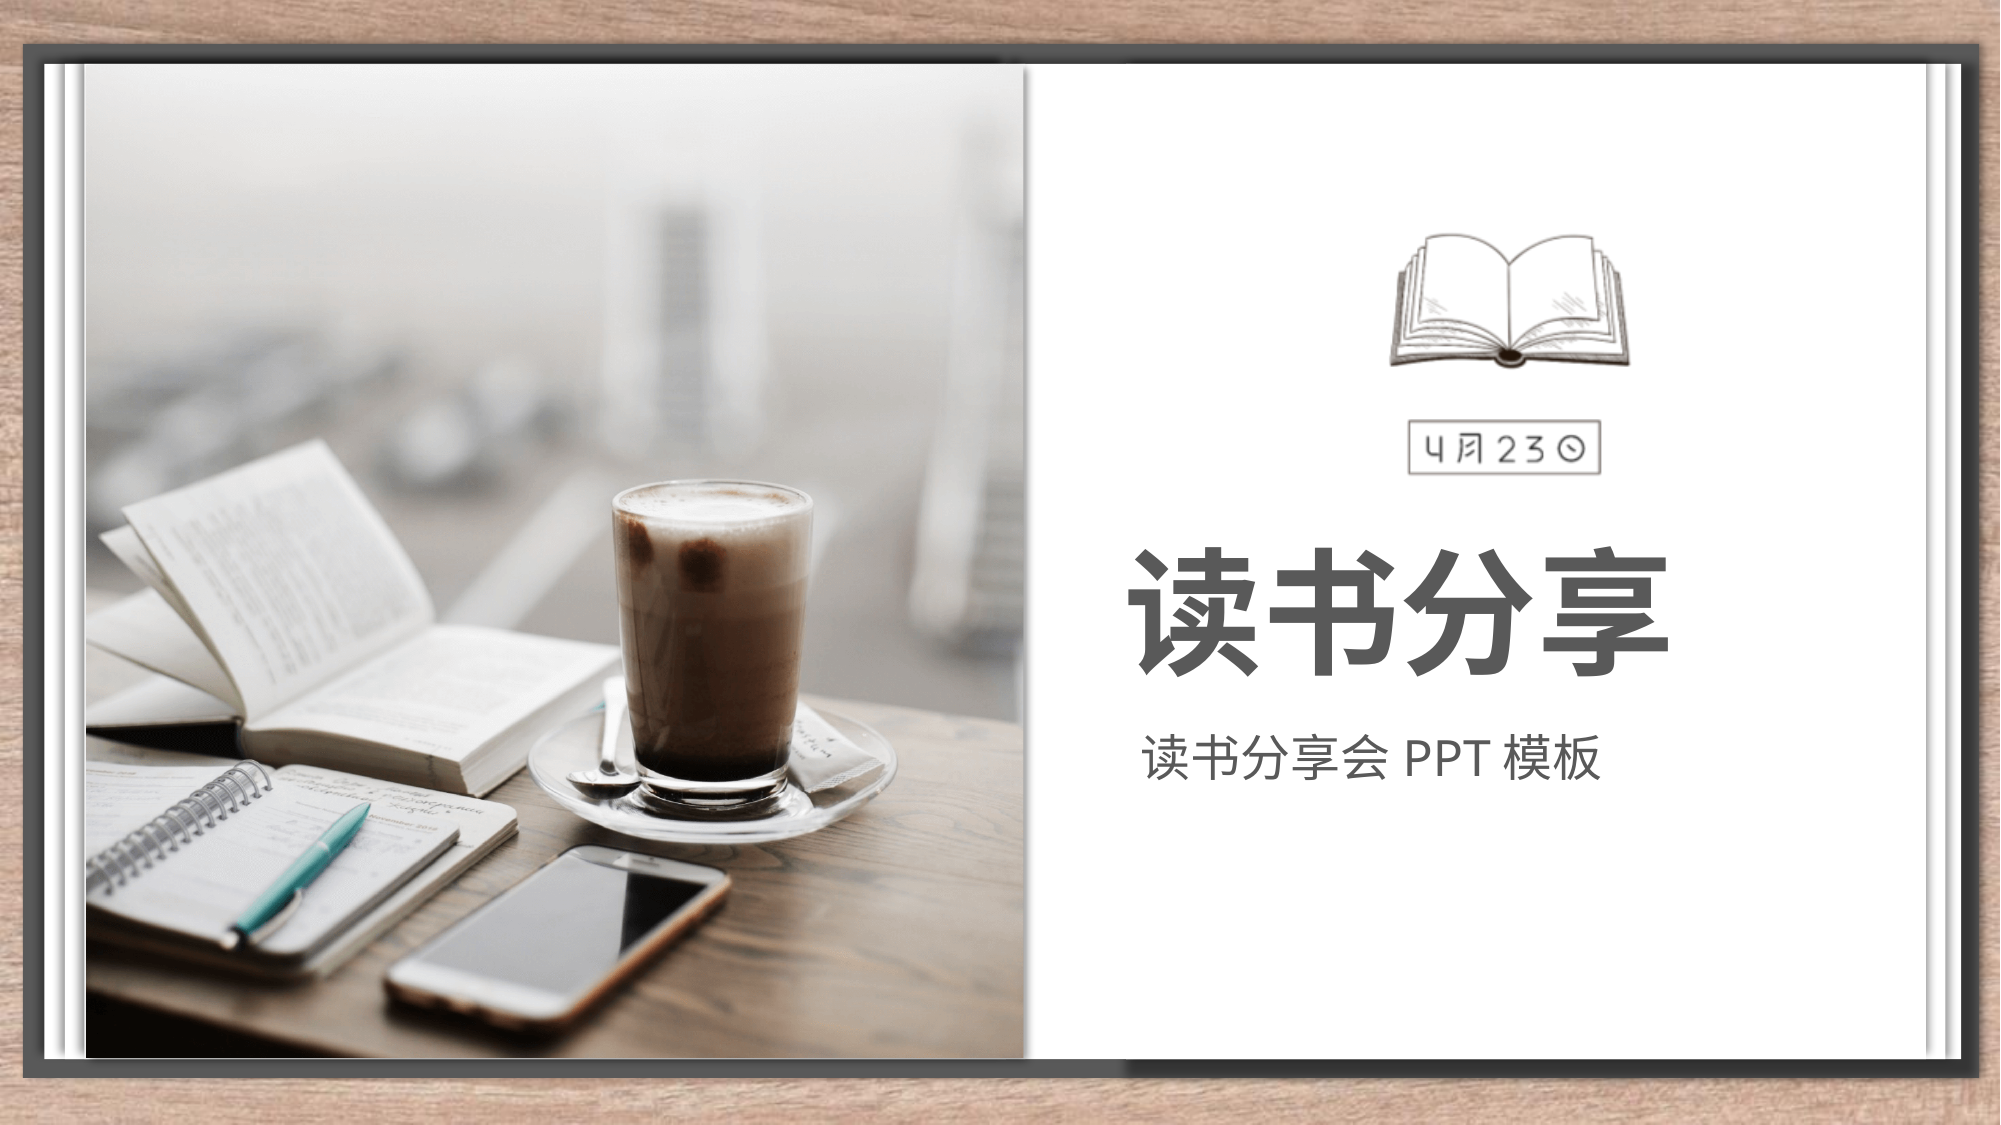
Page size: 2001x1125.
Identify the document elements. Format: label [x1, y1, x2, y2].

picture [0, 0, 2000, 1125]
text_box [44, 63, 1962, 1060]
